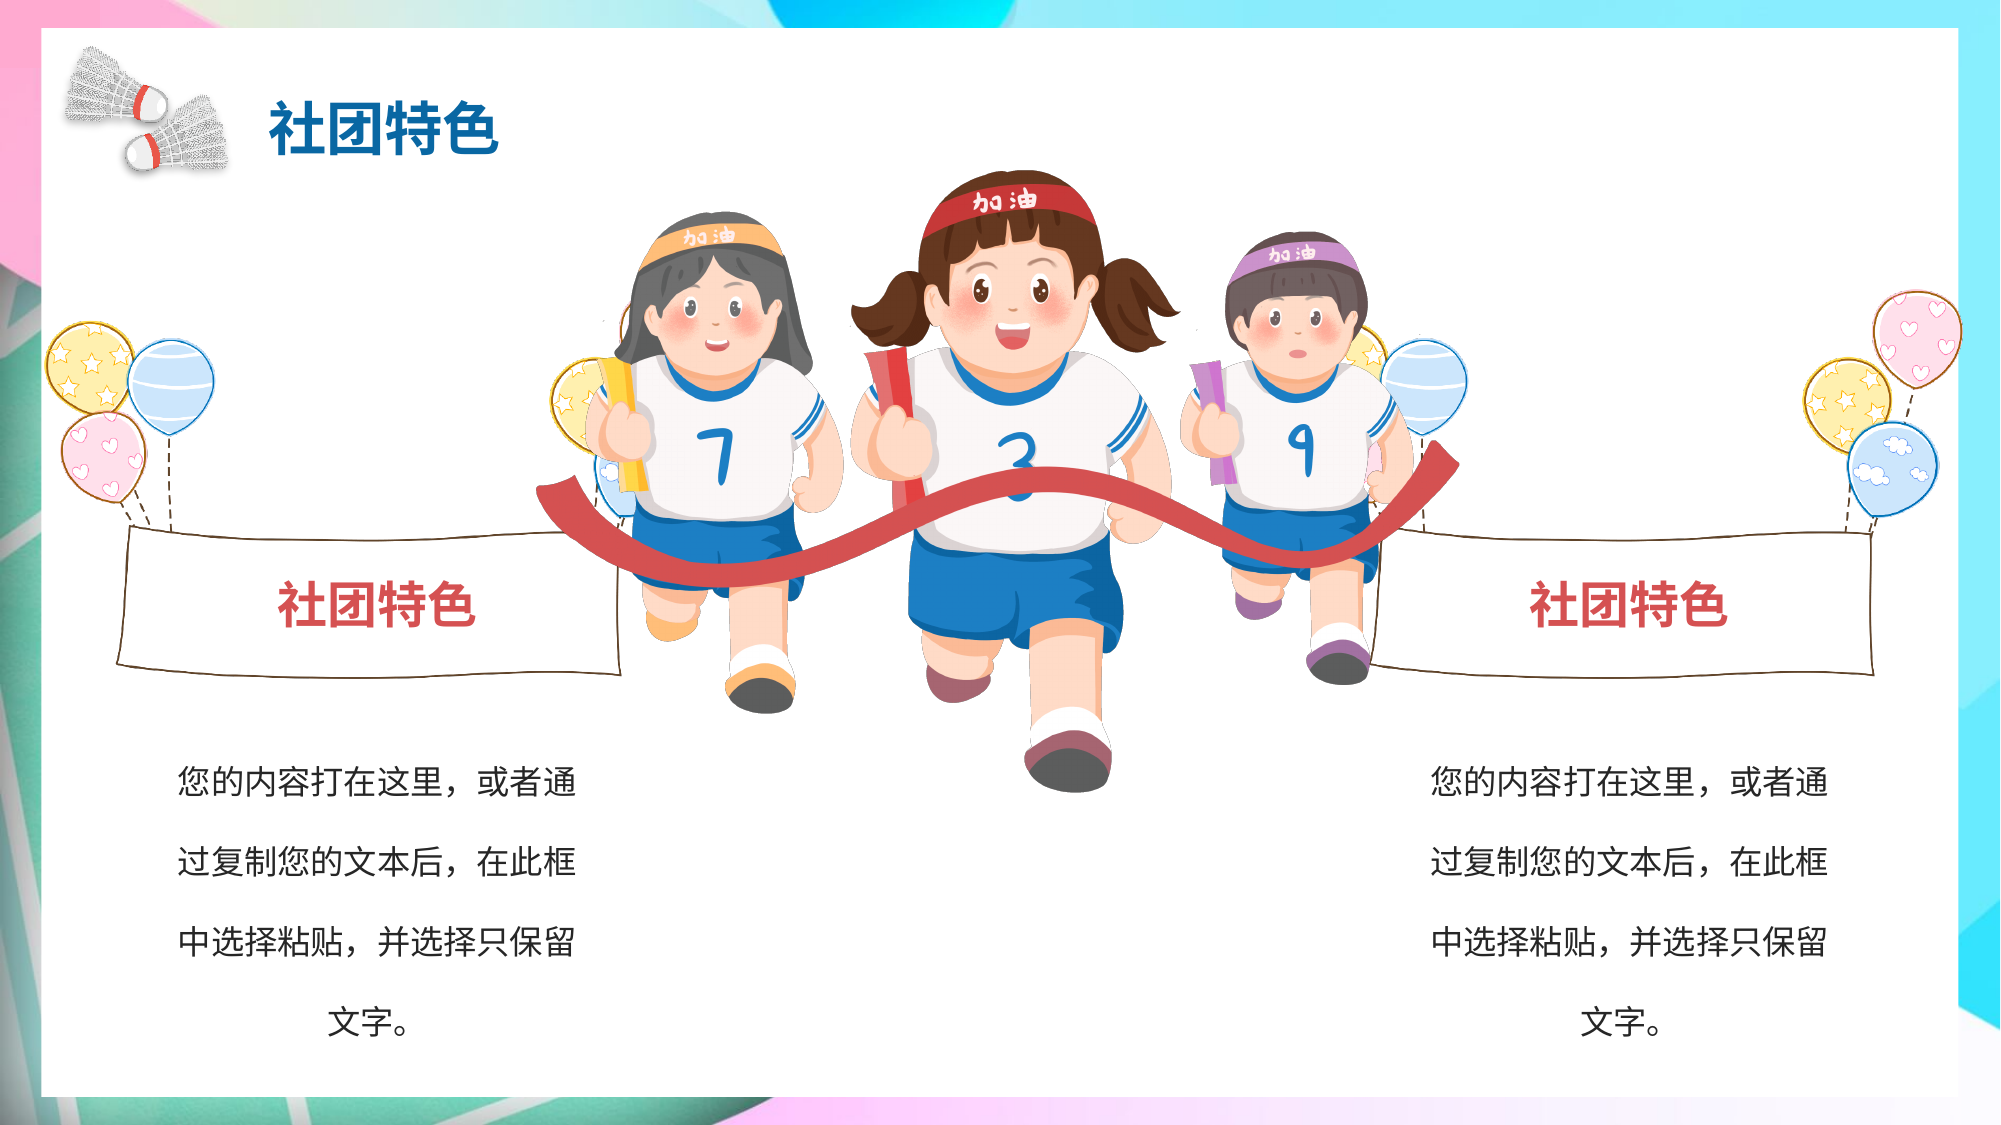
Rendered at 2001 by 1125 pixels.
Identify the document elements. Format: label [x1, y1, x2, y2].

text_box [44, 289, 710, 1040]
text_box [1297, 289, 1963, 1040]
picture [0, 0, 2001, 1125]
text_box [53, 21, 397, 208]
